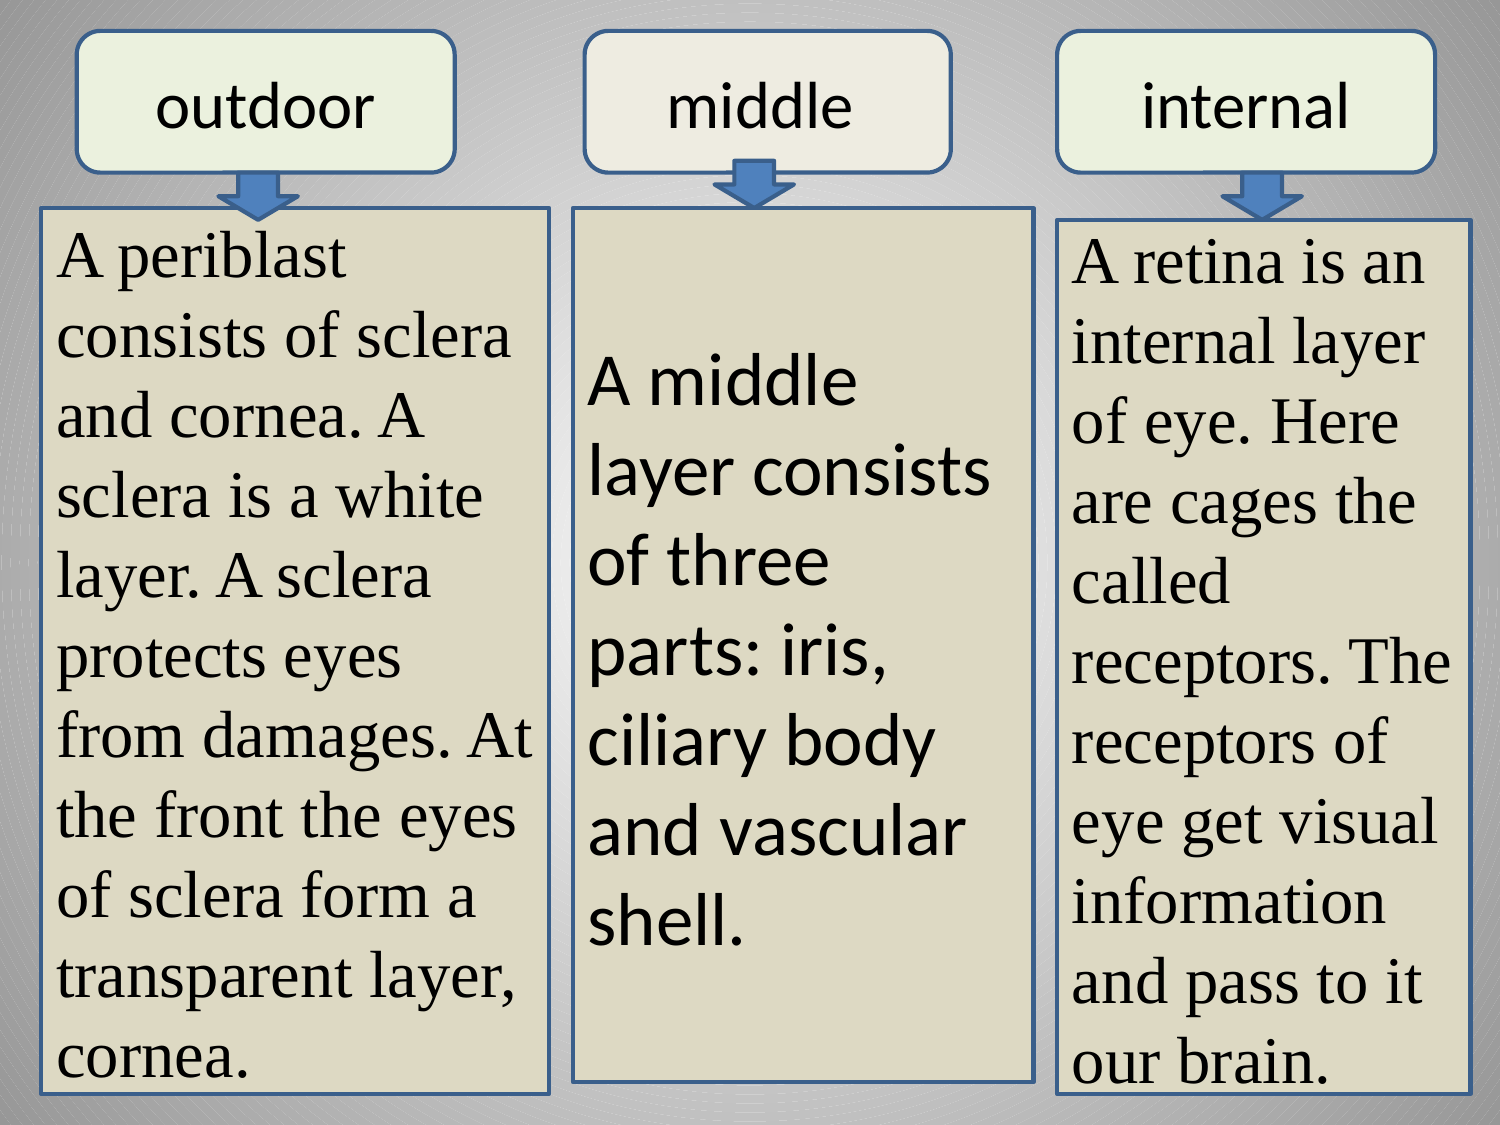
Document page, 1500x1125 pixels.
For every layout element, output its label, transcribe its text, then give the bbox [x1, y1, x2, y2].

text_box outdoor [74, 28, 457, 175]
text_box A periblast consists of sclera and cornea. A sclera is a white layer. A sclera protects eyes from damages. At the front the eyes of sclera form a transparent layer, cornea. [39, 206, 551, 1096]
text_box A retina is an internal layer of eye. Here are cages the called receptors. The receptors of eye get visual information and pass to it our brain. [1055, 218, 1473, 1096]
text_box middle [582, 28, 953, 175]
text_box [712, 158, 797, 210]
text_box internal [1055, 28, 1438, 175]
text_box A middle layer consists of three parts: iris, ciliary body and vascular shell. [571, 206, 1036, 1084]
text_box [1220, 170, 1304, 222]
text_box [216, 170, 300, 222]
